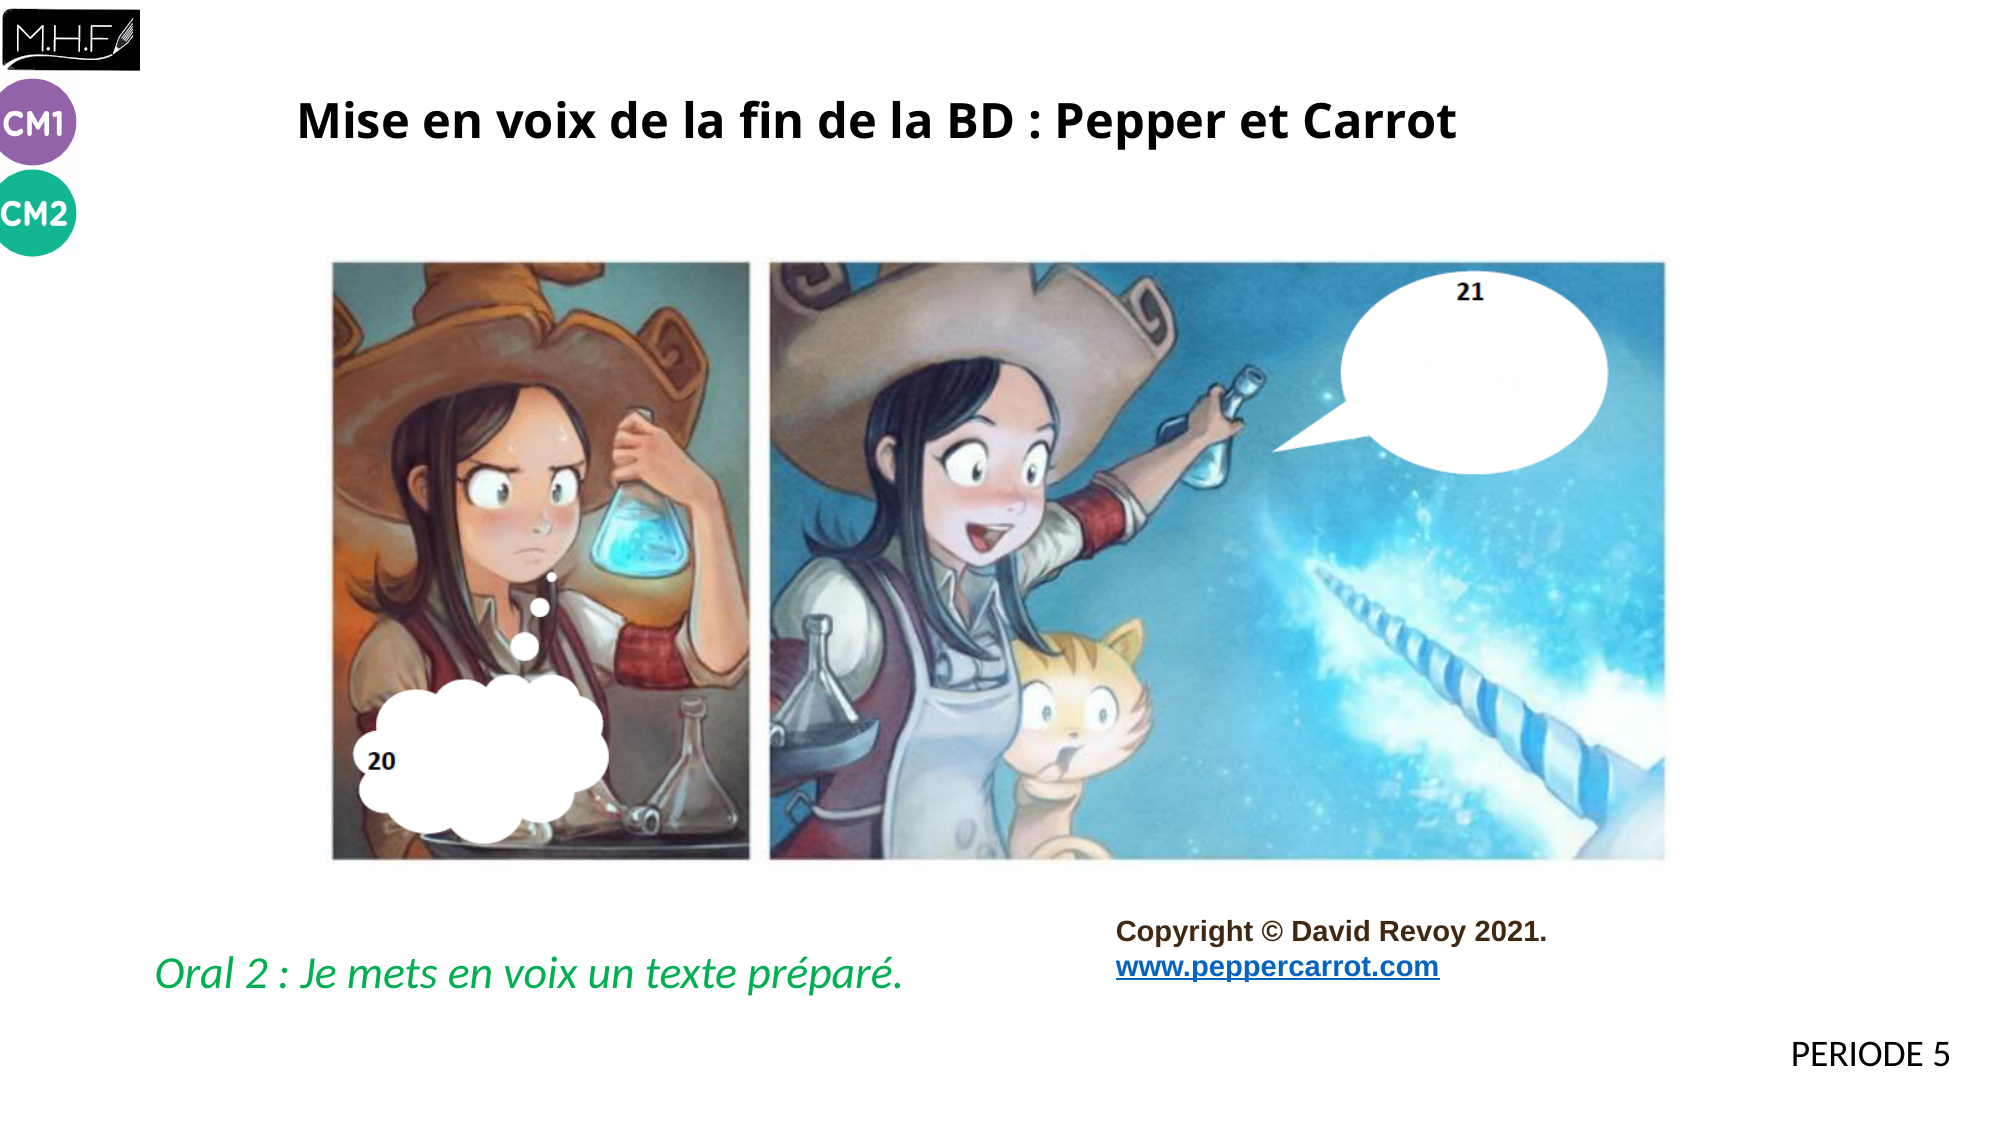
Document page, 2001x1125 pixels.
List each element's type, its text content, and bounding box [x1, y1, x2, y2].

title Mise en voix de la fin de la BD : Pepper et Carrot [281, 67, 1522, 179]
text_box Copyright © David Revoy 2021. www.peppercarrot.com [1101, 904, 1597, 1035]
text_box Oral 2 : Je mets en voix un texte préparé. [139, 935, 1101, 1005]
text_box PERIODE 5 [1362, 1021, 1967, 1082]
picture [325, 254, 1675, 871]
picture [0, 7, 140, 259]
